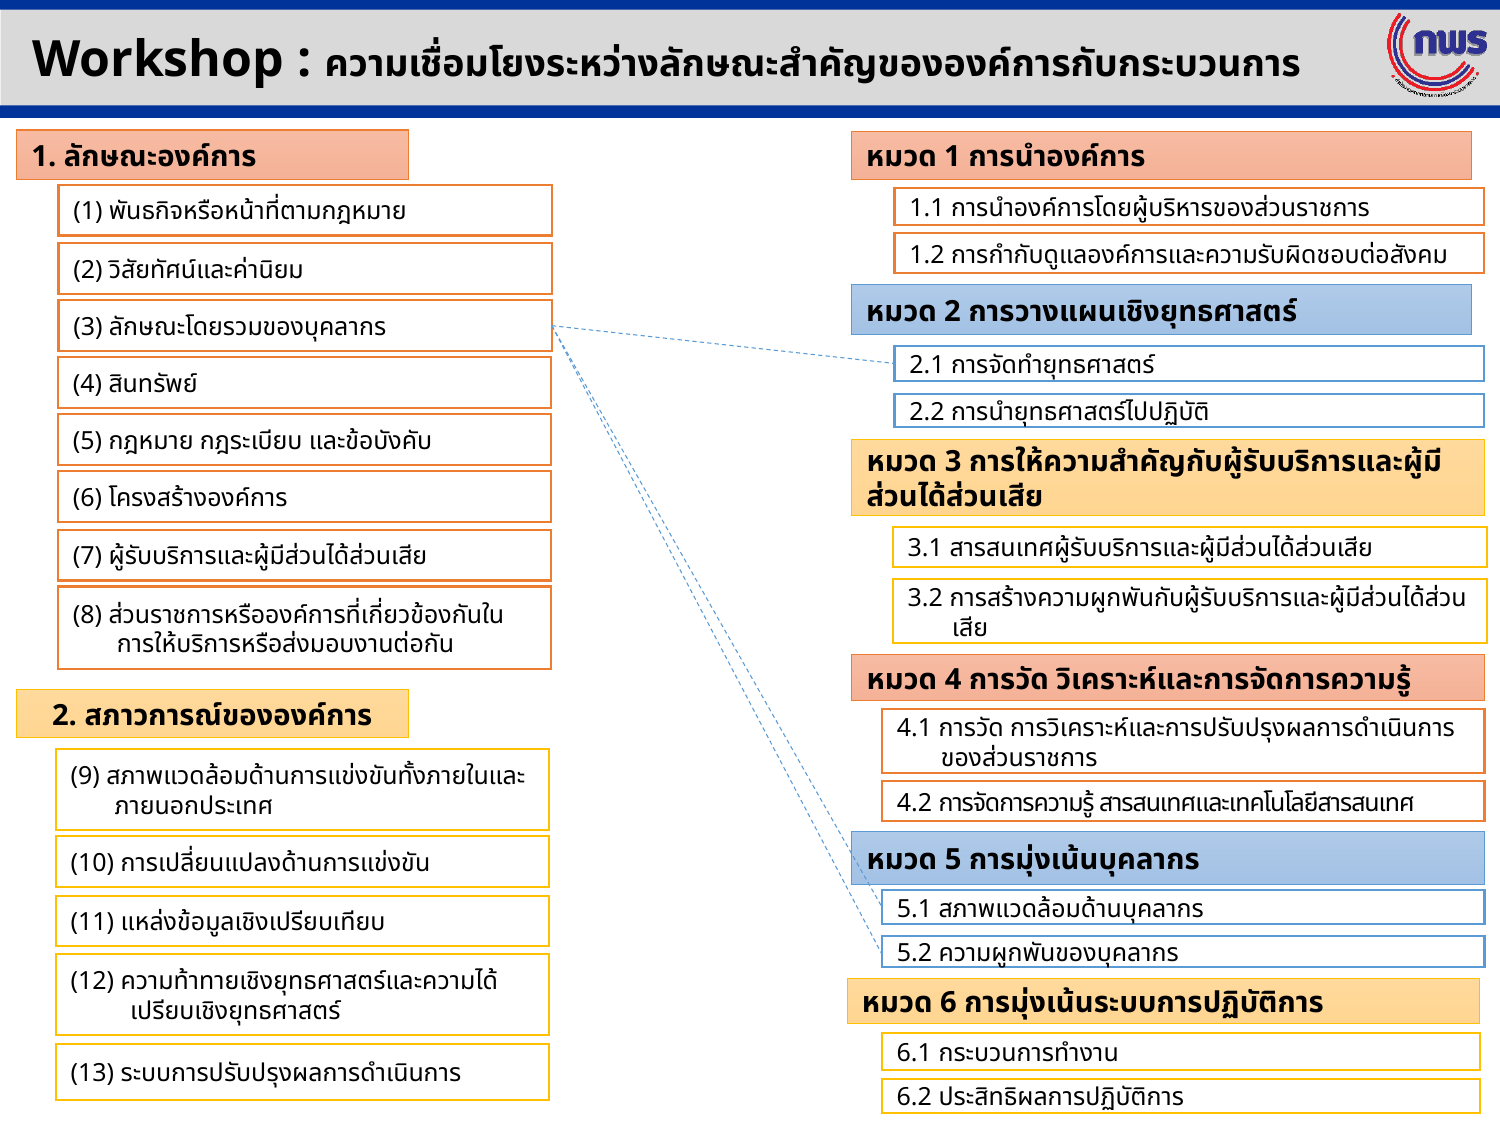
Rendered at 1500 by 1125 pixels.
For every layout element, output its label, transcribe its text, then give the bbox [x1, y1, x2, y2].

text_box หมวด 1 การนำองค์การ [851, 131, 1472, 180]
text_box 3.2 การสร้างความผูกพันกับผู้รับบริการและผู้มีส่วนได้ส่วนเสีย [892, 578, 1488, 644]
text_box 1. ลักษณะองค์การ [16, 129, 409, 180]
text_box หมวด 5 การมุ่งเน้นบุคลากร [883, 831, 1485, 885]
text_box 2. สภาวการณ์ขององค์การ [16, 689, 409, 738]
text_box 6.1 กระบวนการทำงาน [881, 1032, 1481, 1071]
text_box 1.2 การกำกับดูแลองค์การและความรับผิดชอบต่อสังคม [893, 232, 1485, 274]
text_box (6) โครงสร้างองค์การ [57, 470, 551, 523]
text_box (3) ลักษณะโดยรวมของบุคลากร [57, 299, 553, 352]
text_box 1.1 การนำองค์การโดยผู้บริหารของส่วนราชการ [893, 187, 1485, 226]
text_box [551, 364, 883, 955]
text_box (2) วิสัยทัศน์และค่านิยม [57, 242, 553, 295]
text_box Workshop : ความเชื่อมโยงระหว่างลักษณะสำคัญขององค์การกับกระบวนการ [0, 2, 1477, 97]
text_box หมวด 2 การวางแผนเชิงยุทธศาสตร์ [851, 284, 1472, 335]
text_box 6.2 ประสิทธิผลการปฏิบัติการ [881, 1078, 1481, 1114]
text_box 4.1 การวัด การวิเคราะห์และการปรับปรุงผลการดำเนินการของส่วนราชการ [883, 708, 1486, 774]
text_box (9) สภาพแวดล้อมด้านการแข่งขันทั้งภายในและภายนอกประเทศ [55, 748, 550, 831]
text_box (12) ความท้าทายเชิงยุทธศาสตร์และความได้เปรียบเชิงยุทธศาสตร์ [55, 953, 550, 1036]
text_box (5) กฎหมาย กฎระเบียบ และข้อบังคับ [57, 413, 551, 466]
text_box 3.1 สารสนเทศผู้รับบริการและผู้มีส่วนได้ส่วนเสีย [892, 526, 1488, 568]
text_box หมวด 4 การวัด วิเคราะห์และการจัดการความรู้ [883, 654, 1485, 701]
text_box 4.2 การจัดการความรู้ สารสนเทศและเทคโนโลยีสารสนเทศ [883, 780, 1486, 822]
text_box (8) ส่วนราชการหรือองค์การที่เกี่ยวข้องกันในการให้บริการหรือส่งมอบงานต่อกัน [57, 585, 551, 670]
text_box (10) การเปลี่ยนแปลงด้านการแข่งขัน [55, 835, 550, 888]
text_box (4) สินทรัพย์ [57, 356, 551, 409]
text_box 5.1 สภาพแวดล้อมด้านบุคลากร [883, 889, 1486, 925]
text_box หมวด 6 การมุ่งเน้นระบบการปฏิบัติการ [847, 978, 1480, 1024]
text_box 5.2 ความผูกพันของบุคลากร [881, 935, 1486, 968]
text_box หมวด 3 การให้ความสำคัญกับผู้รับบริการและผู้มีส่วนได้ส่วนเสีย [883, 439, 1485, 516]
text_box (13) ระบบการปรับปรุงผลการดำเนินการ [55, 1043, 550, 1101]
picture [1477, 13, 1487, 97]
text_box 2.1 การจัดทำยุทธศาสตร์ [893, 345, 1485, 382]
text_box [551, 325, 895, 364]
text_box 2.2 การนำยุทธศาสตร์ไปปฏิบัติ [893, 393, 1485, 428]
text_box (11) แหล่งข้อมูลเชิงเปรียบเทียบ [55, 895, 550, 947]
text_box (1) พันธกิจหรือหน้าที่ตามกฎหมาย [57, 184, 553, 237]
text_box (7) ผู้รับบริการและผู้มีส่วนได้ส่วนเสีย [57, 529, 551, 582]
